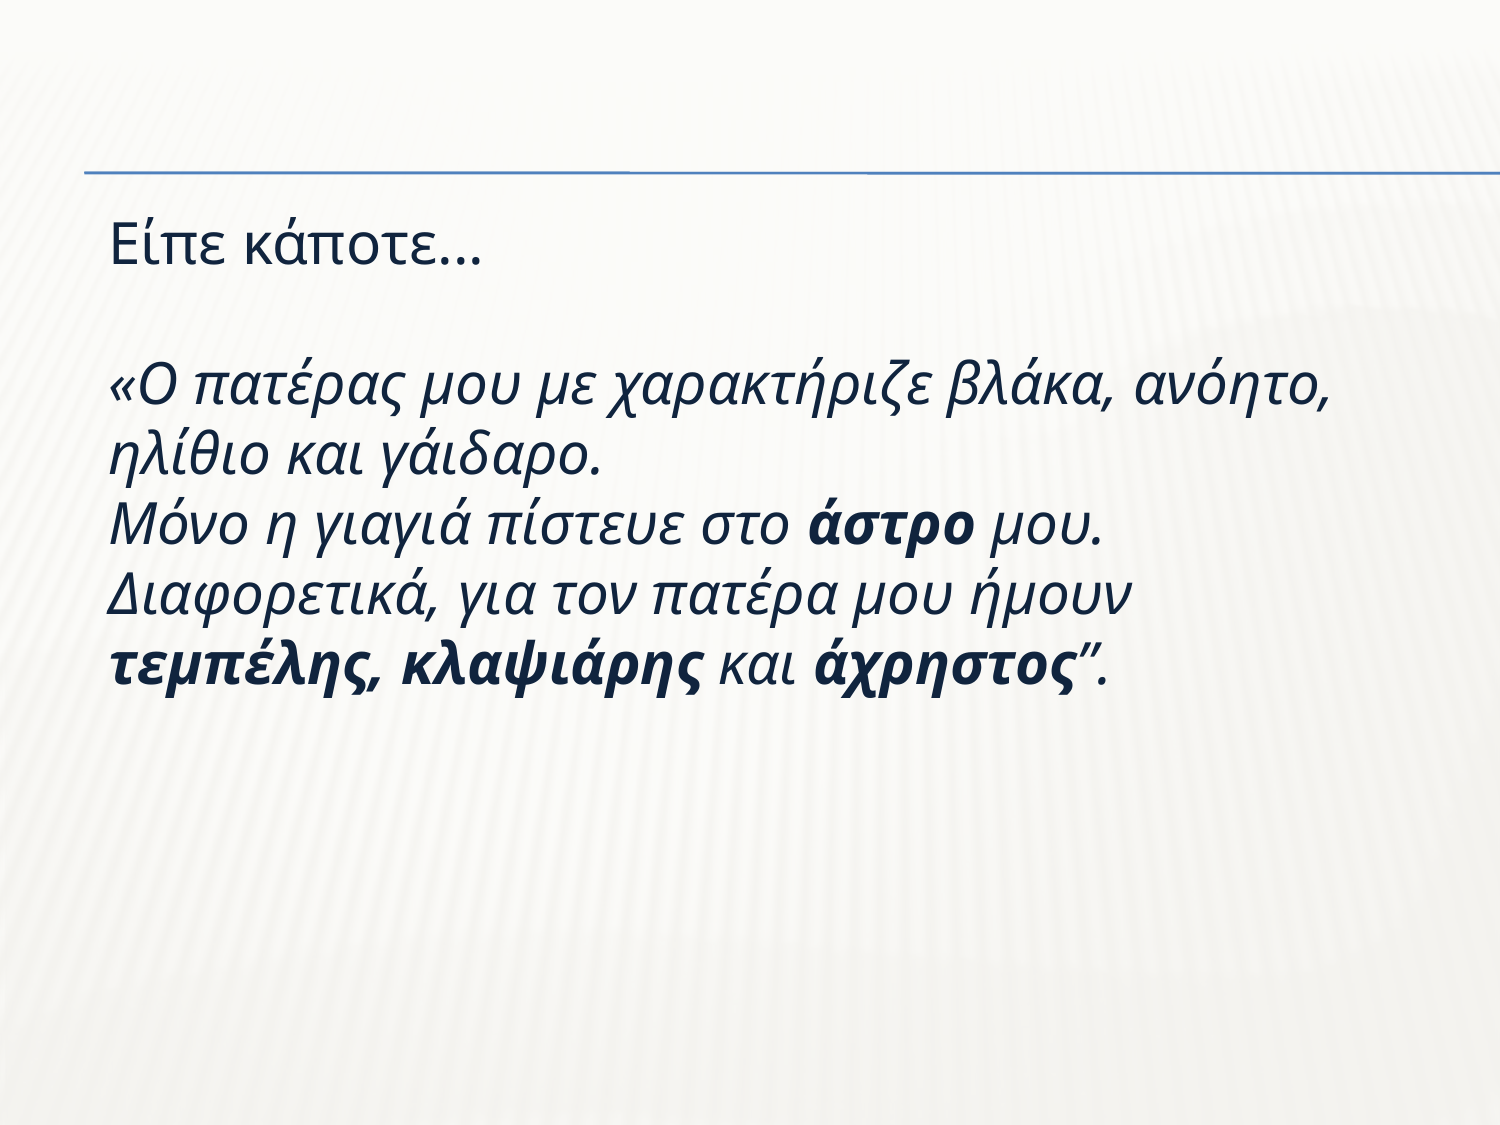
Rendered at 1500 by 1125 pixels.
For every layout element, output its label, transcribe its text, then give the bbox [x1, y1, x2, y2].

text_box Είπε κάποτε... «Ο πατέρας μου με χαρακτήριζε βλάκα, ανόητο, ηλίθιο και γάιδαρο. Μόνο η γιαγιά πίστευε στο άστρο μου. Διαφορετικά, για τον πατέρα μου ήμουν τεμπέλης, κλαψιάρης και άχρηστος”. [93, 199, 1371, 704]
